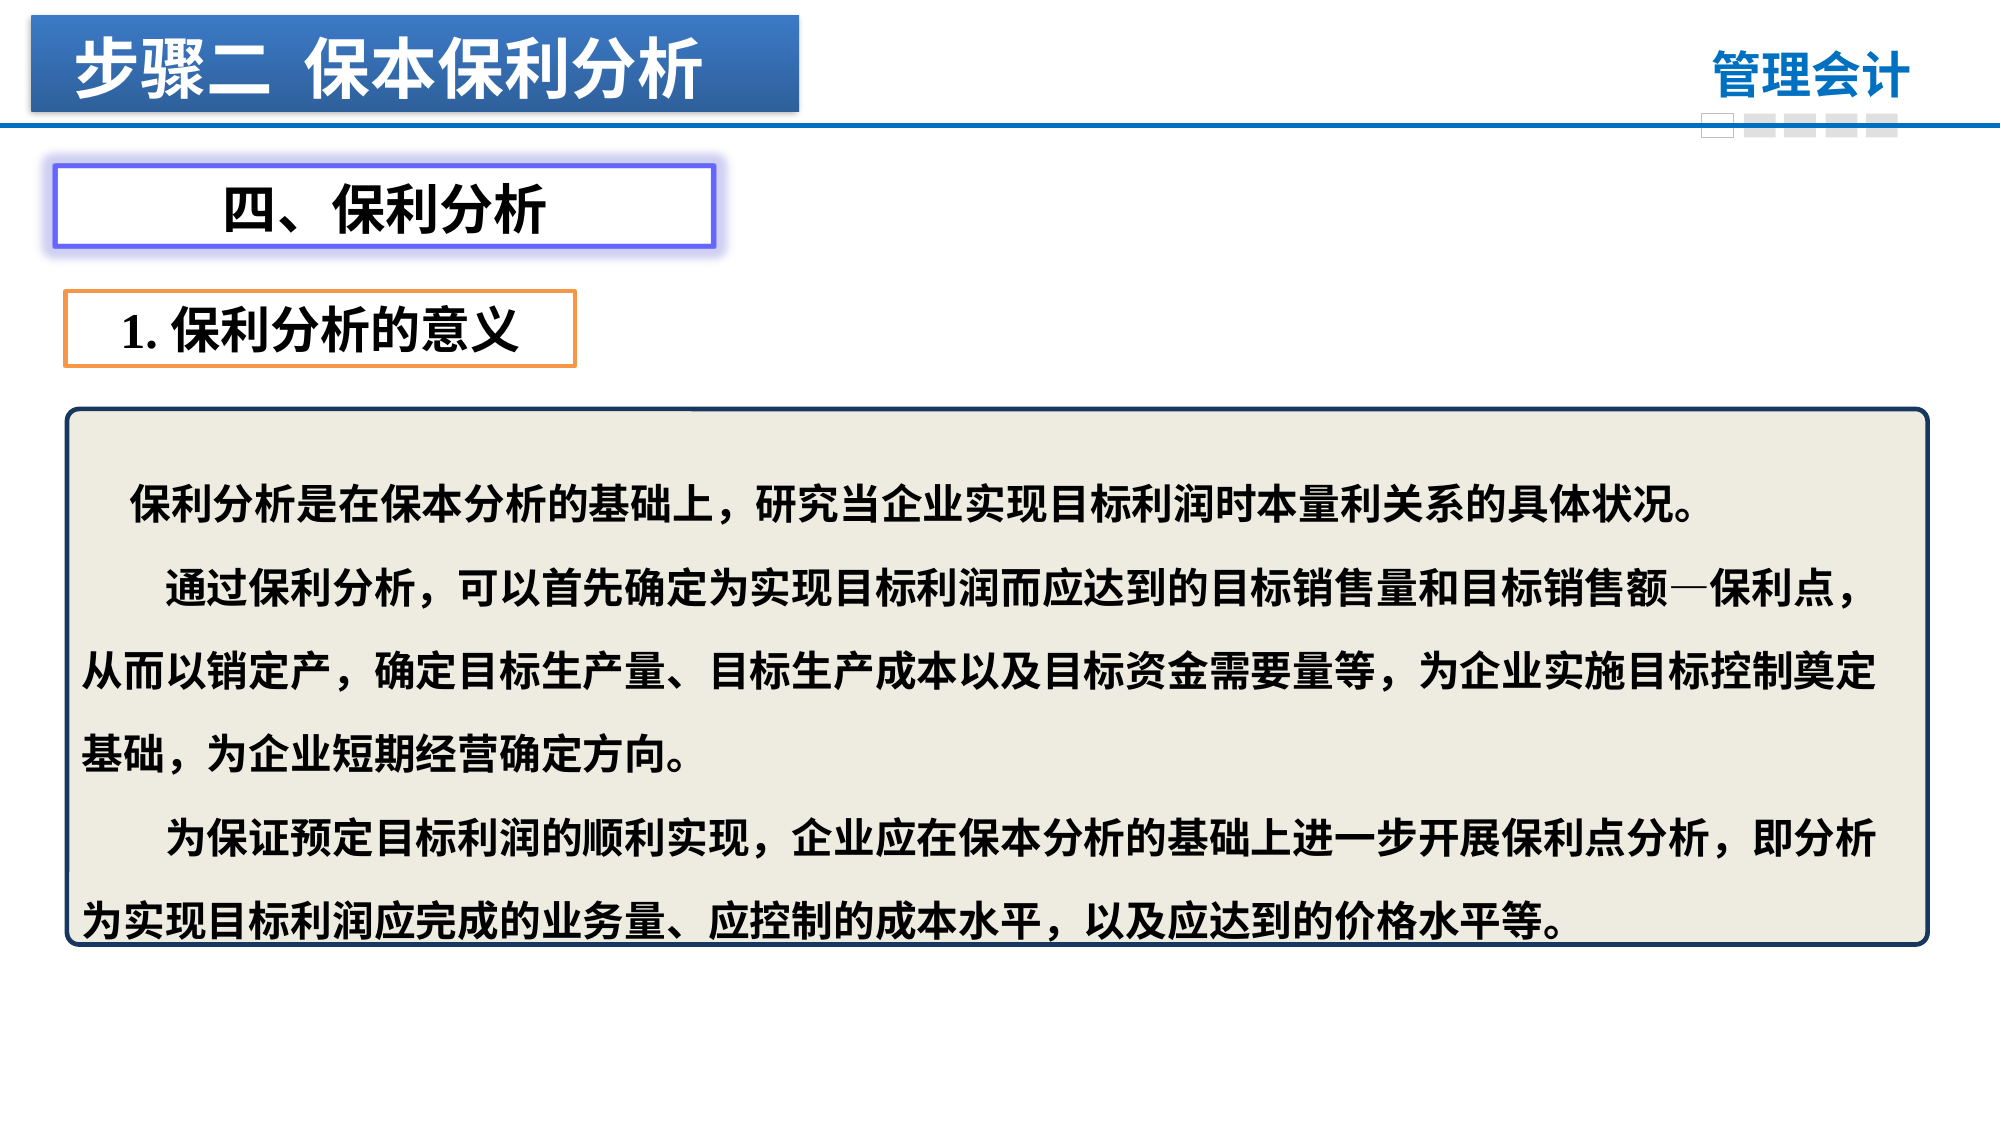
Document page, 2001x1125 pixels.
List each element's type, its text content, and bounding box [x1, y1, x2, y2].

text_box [25, 138, 745, 274]
text_box 1.保利分析的意义 [63, 289, 577, 368]
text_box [66, 408, 1928, 958]
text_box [31, 14, 800, 117]
